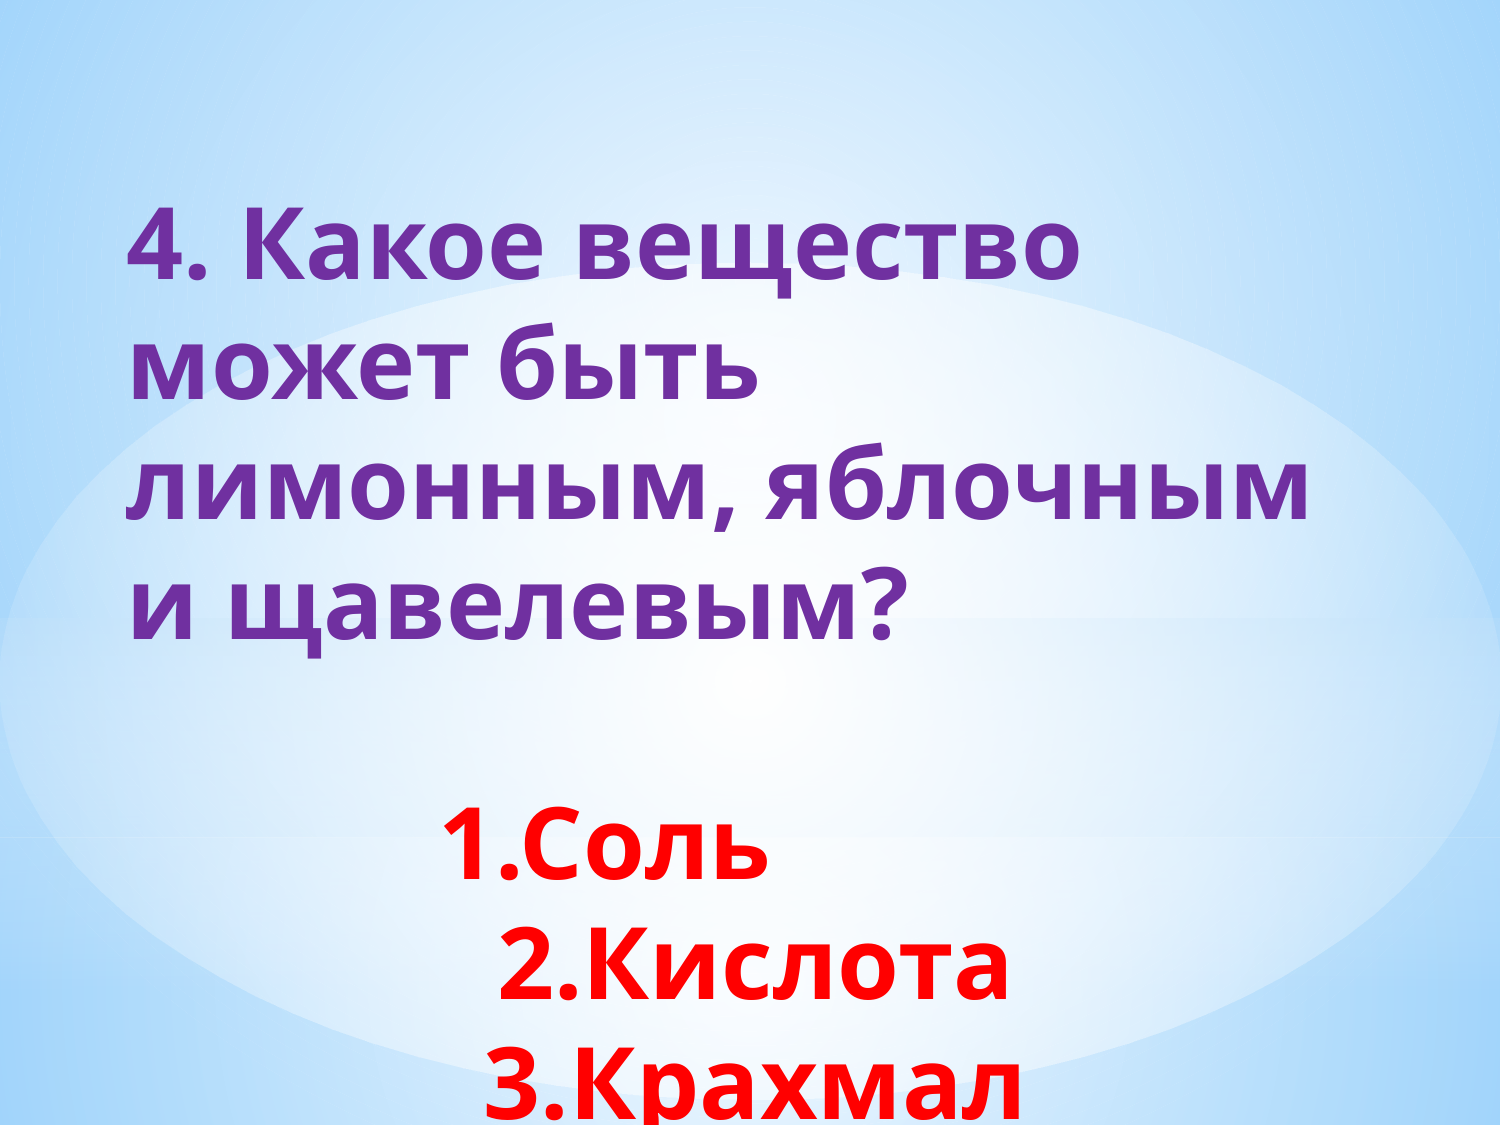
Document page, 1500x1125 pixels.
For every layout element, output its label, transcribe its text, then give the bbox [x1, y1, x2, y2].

text_box 4. Какое вещество может быть лимонным, яблочным и щавелевым? 1.Соль 2.Кислота 3.Крахмал [112, 172, 1400, 1125]
